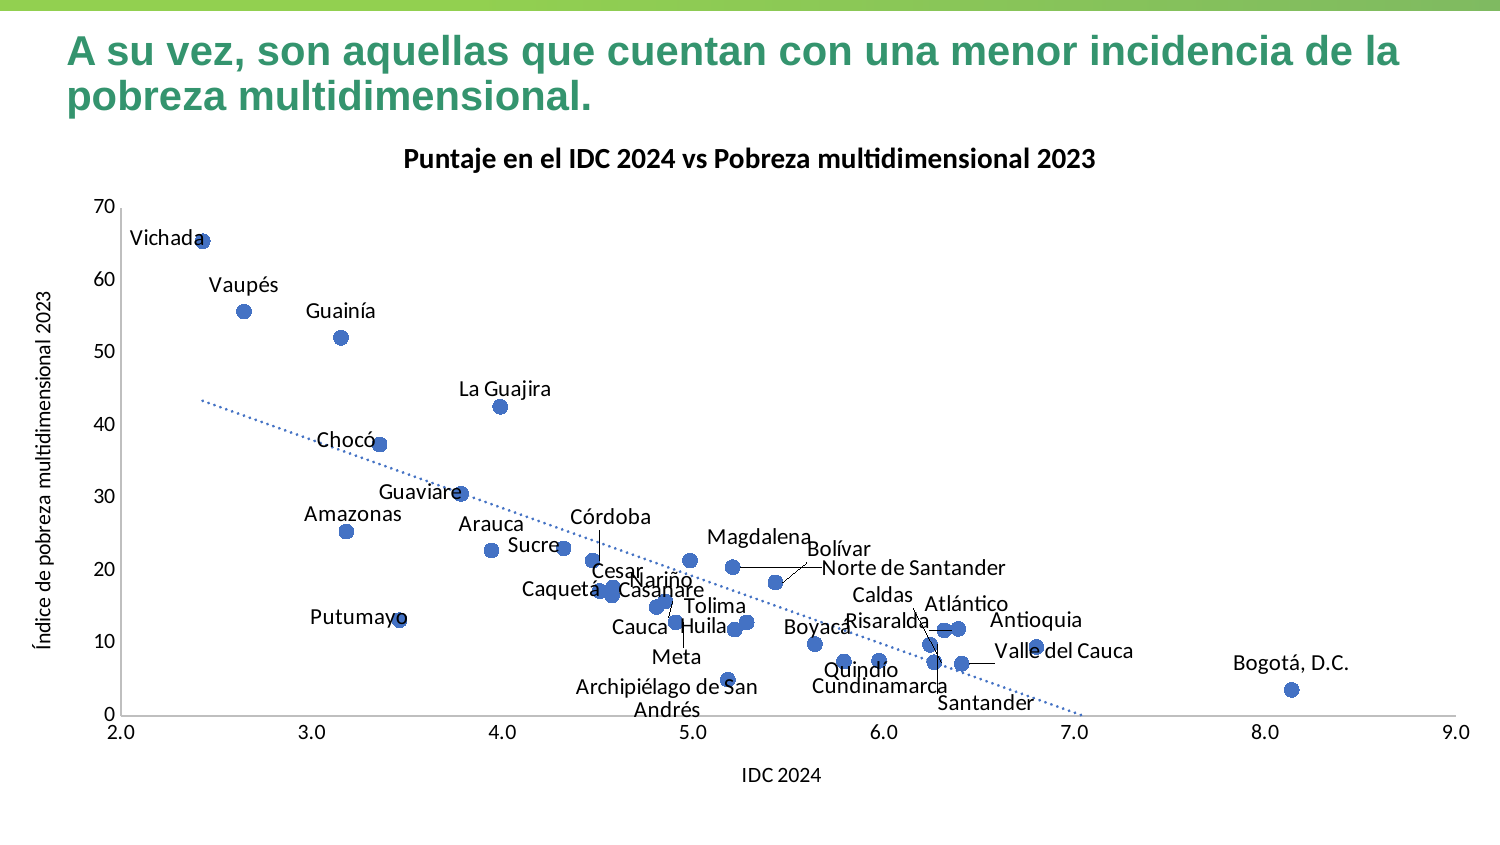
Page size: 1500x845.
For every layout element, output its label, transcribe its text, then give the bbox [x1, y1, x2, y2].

chart [0, 183, 1500, 820]
title A su vez, son aquellas que cuentan con una menor incidencia de la pobreza multidimensional. [51, 52, 1443, 98]
text_box Puntaje en el IDC 2024 vs Pobreza multidimensional 2023 [263, 135, 1237, 181]
